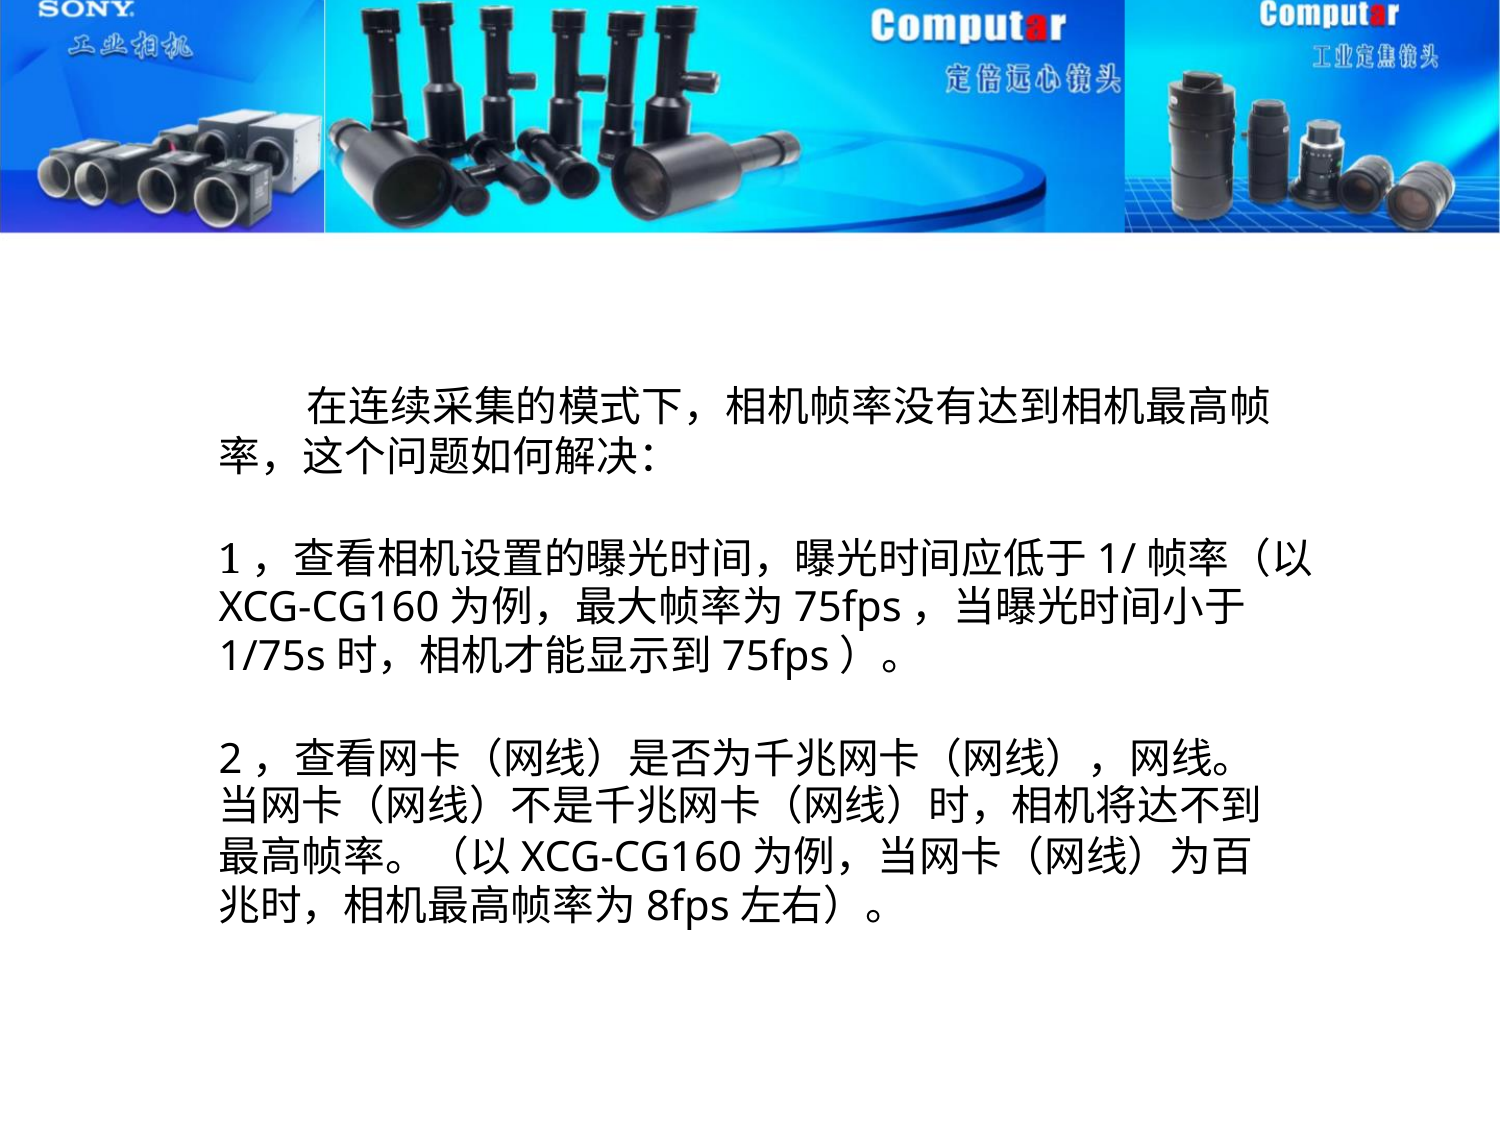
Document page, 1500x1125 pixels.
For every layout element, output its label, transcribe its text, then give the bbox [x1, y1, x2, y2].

text_box 1，查看相机设置的曝光时间，曝光时间应低于1/帧率（以 XCG-CG160为例，最大帧率为75fps，当曝光时间小于 1/75s时，相机才能显示到75fps）。 [218, 538, 1436, 680]
text_box [0, 0, 1500, 1125]
text_box 2，查看网卡（网线）是否为千兆网卡（网线），网线。 当网卡（网线）不是千兆网卡（网线）时，相机将达不到 最高帧率。（以XCG-CG160为例，当网卡（网线）为百 兆时，相机最高帧率为8fps左右）。 [218, 738, 1420, 929]
text_box 在连续采集的模式下，相机帧率没有达到相机最高帧 率，这个问题如何解决： [218, 388, 1427, 480]
